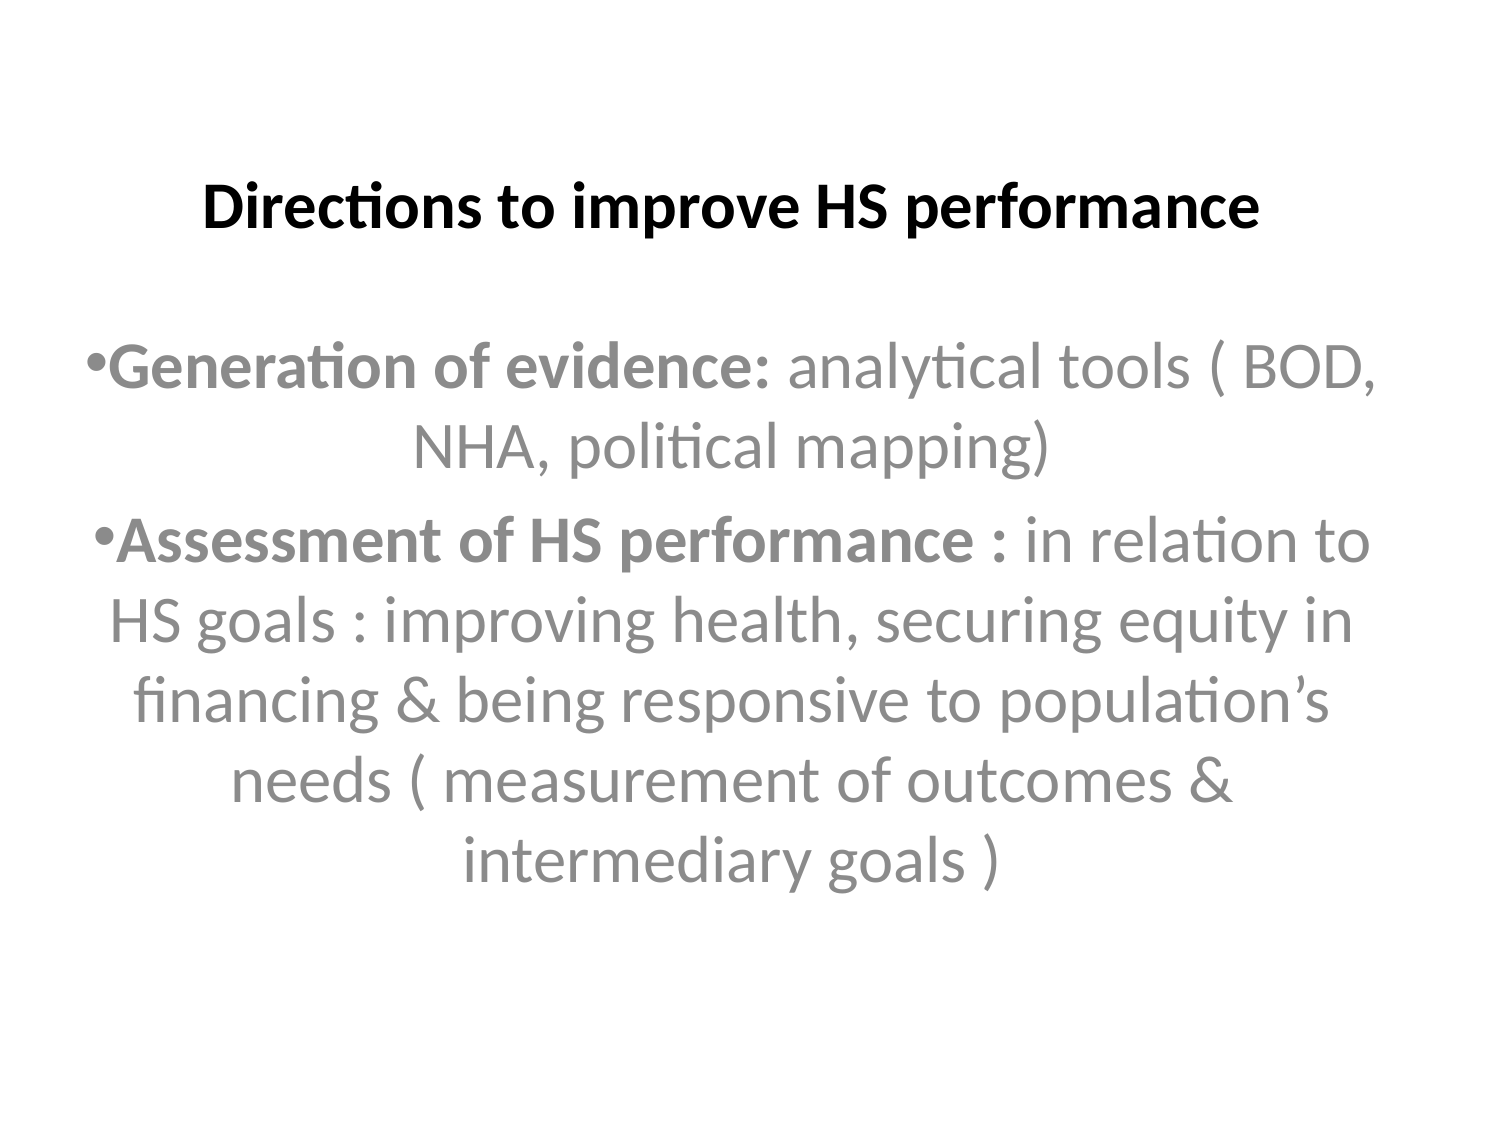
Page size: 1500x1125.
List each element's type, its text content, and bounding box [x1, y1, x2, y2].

title Directions to improve HS performance [123, 66, 1341, 314]
subtitle Generation of evidence: analytical tools ( BOD, NHA, political mapping) Assessment of HS performance : in relation to HS goals : improving health, securing equity in financing & being responsive to population’s needs ( measurement of outcomes & intermediary goals ) [53, 314, 1412, 1047]
